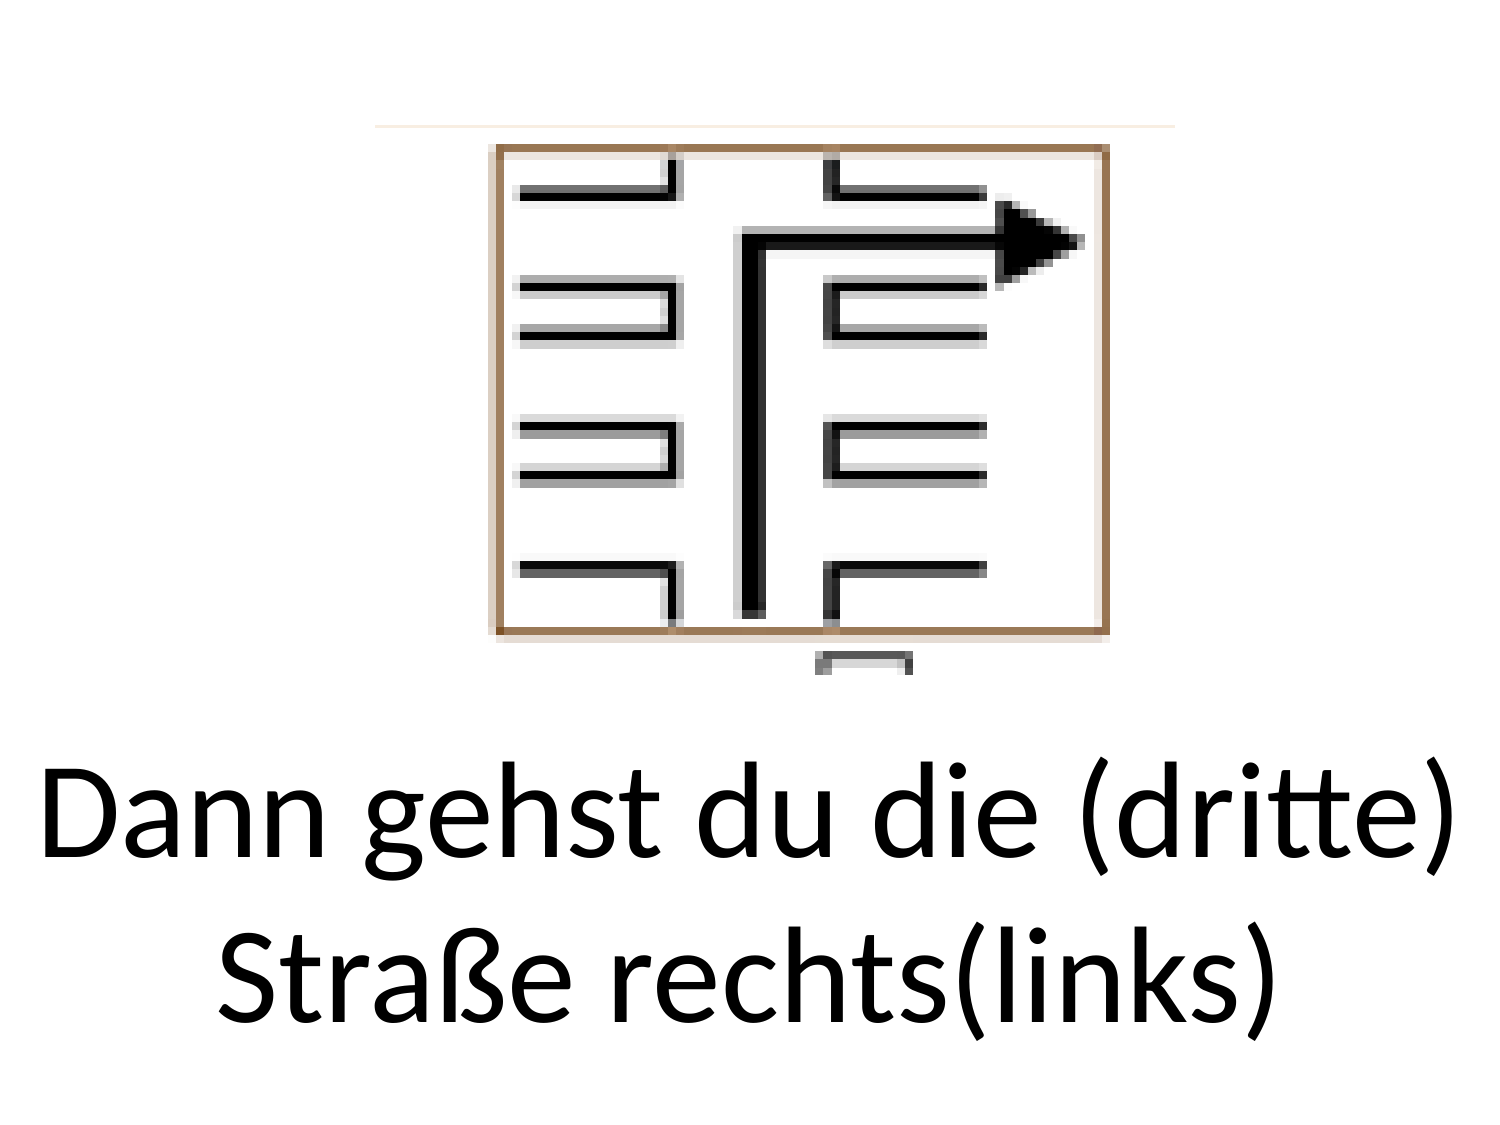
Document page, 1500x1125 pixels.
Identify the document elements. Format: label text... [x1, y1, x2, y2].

picture [374, 124, 1176, 676]
text_box Dann gehst du die (dritte) Straße rechts(links) [0, 712, 1500, 1058]
